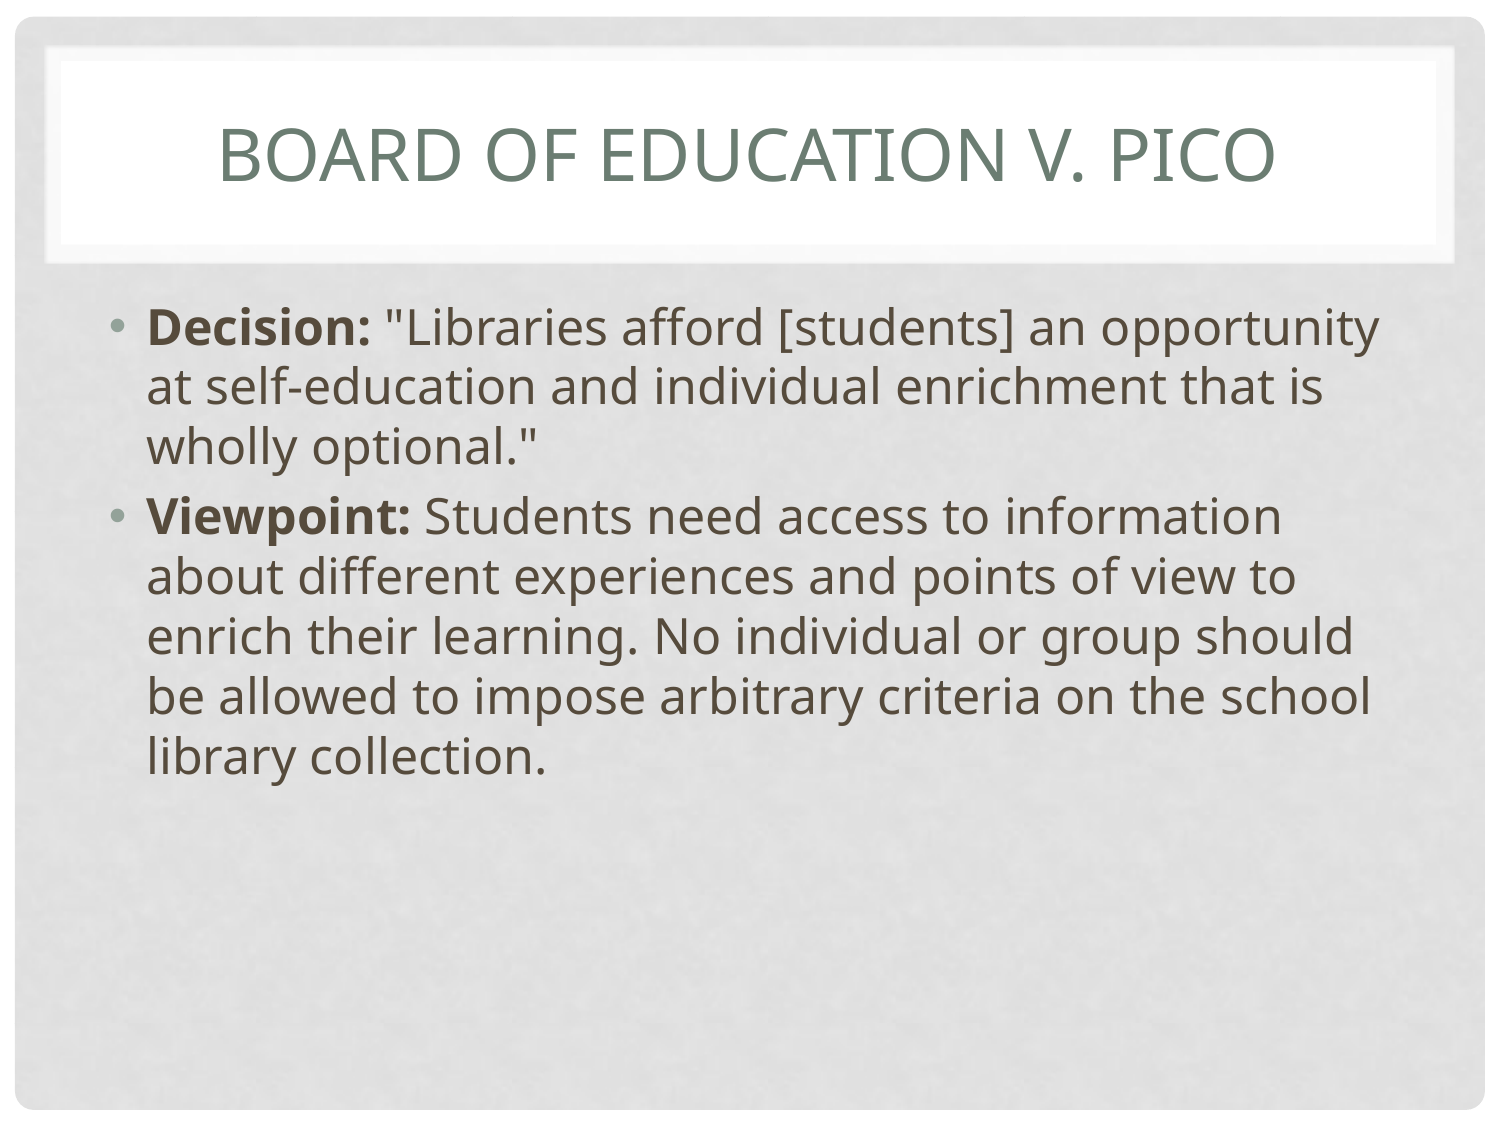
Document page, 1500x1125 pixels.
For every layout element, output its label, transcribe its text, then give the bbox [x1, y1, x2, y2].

title Board of Education v. Pico [69, 66, 1425, 238]
list Decision: "Libraries afford [students] an opportunity at self-education and individual enrichment that is wholly optional." Viewpoint: Students need access to information about different experiences and points of view to enrich their learning. No individual or group should be allowed to impose arbitrary criteria on the school library collection. [75, 287, 1425, 1005]
